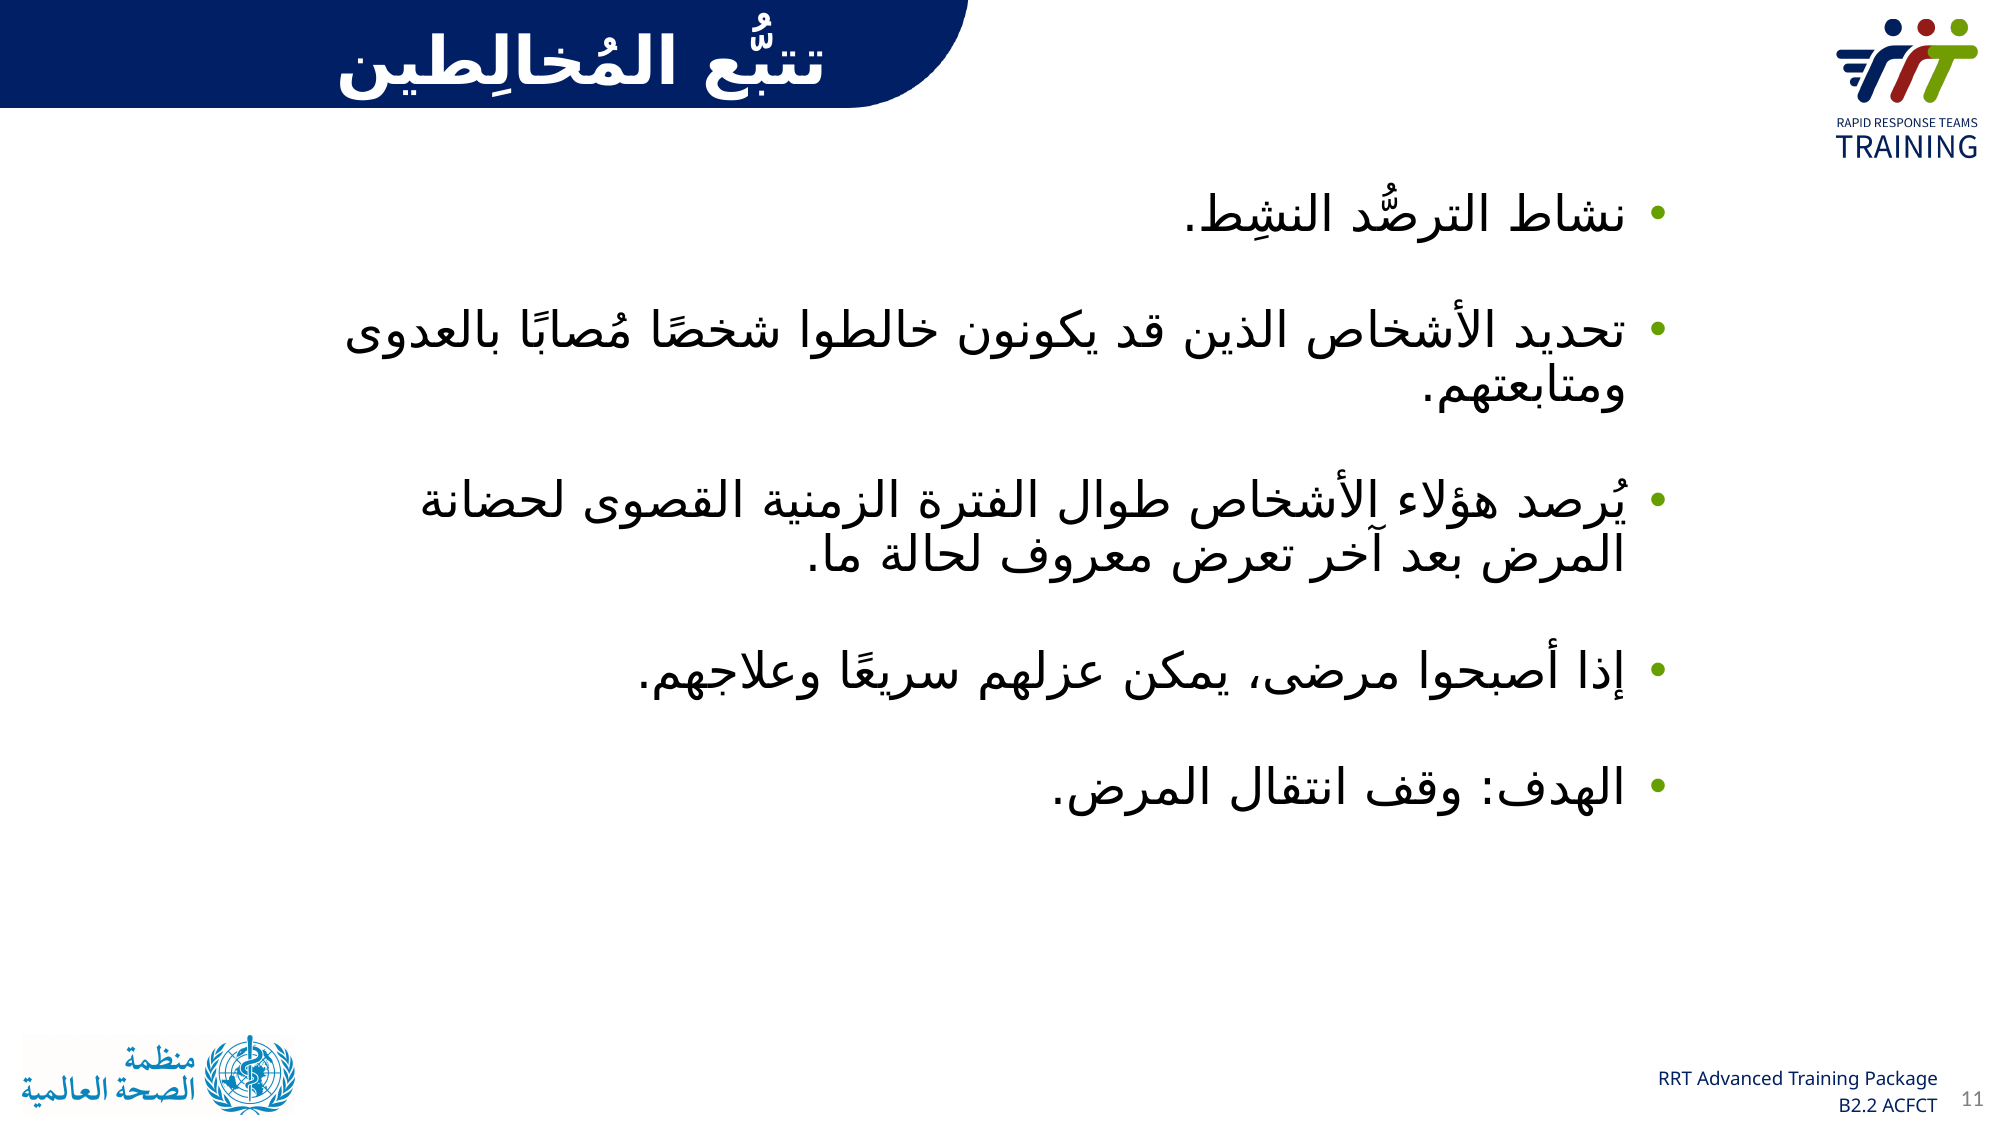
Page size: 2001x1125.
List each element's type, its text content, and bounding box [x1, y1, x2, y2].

picture [22, 1035, 295, 1115]
list نشاط الترصُّد النشِط. تحديد الأشخاص الذين قد يكونون خالطوا شخصًا مُصابًا بالعدوى ومتابعتهم. يُرصد هؤلاء الأشخاص طوال الفترة الزمنية القصوى لحضانة المرض بعد آخر تعرض معروف لحالة ما. إذا أصبحوا مرضى، يمكن عزلهم سريعًا وعلاجهم. الهدف: وقف انتقال المرض. [325, 180, 1675, 945]
picture [0, 0, 969, 108]
picture [1835, 19, 1978, 167]
picture [252, 1050, 258, 1059]
text_box تتبُّع المُخالِطين [22, 13, 836, 113]
